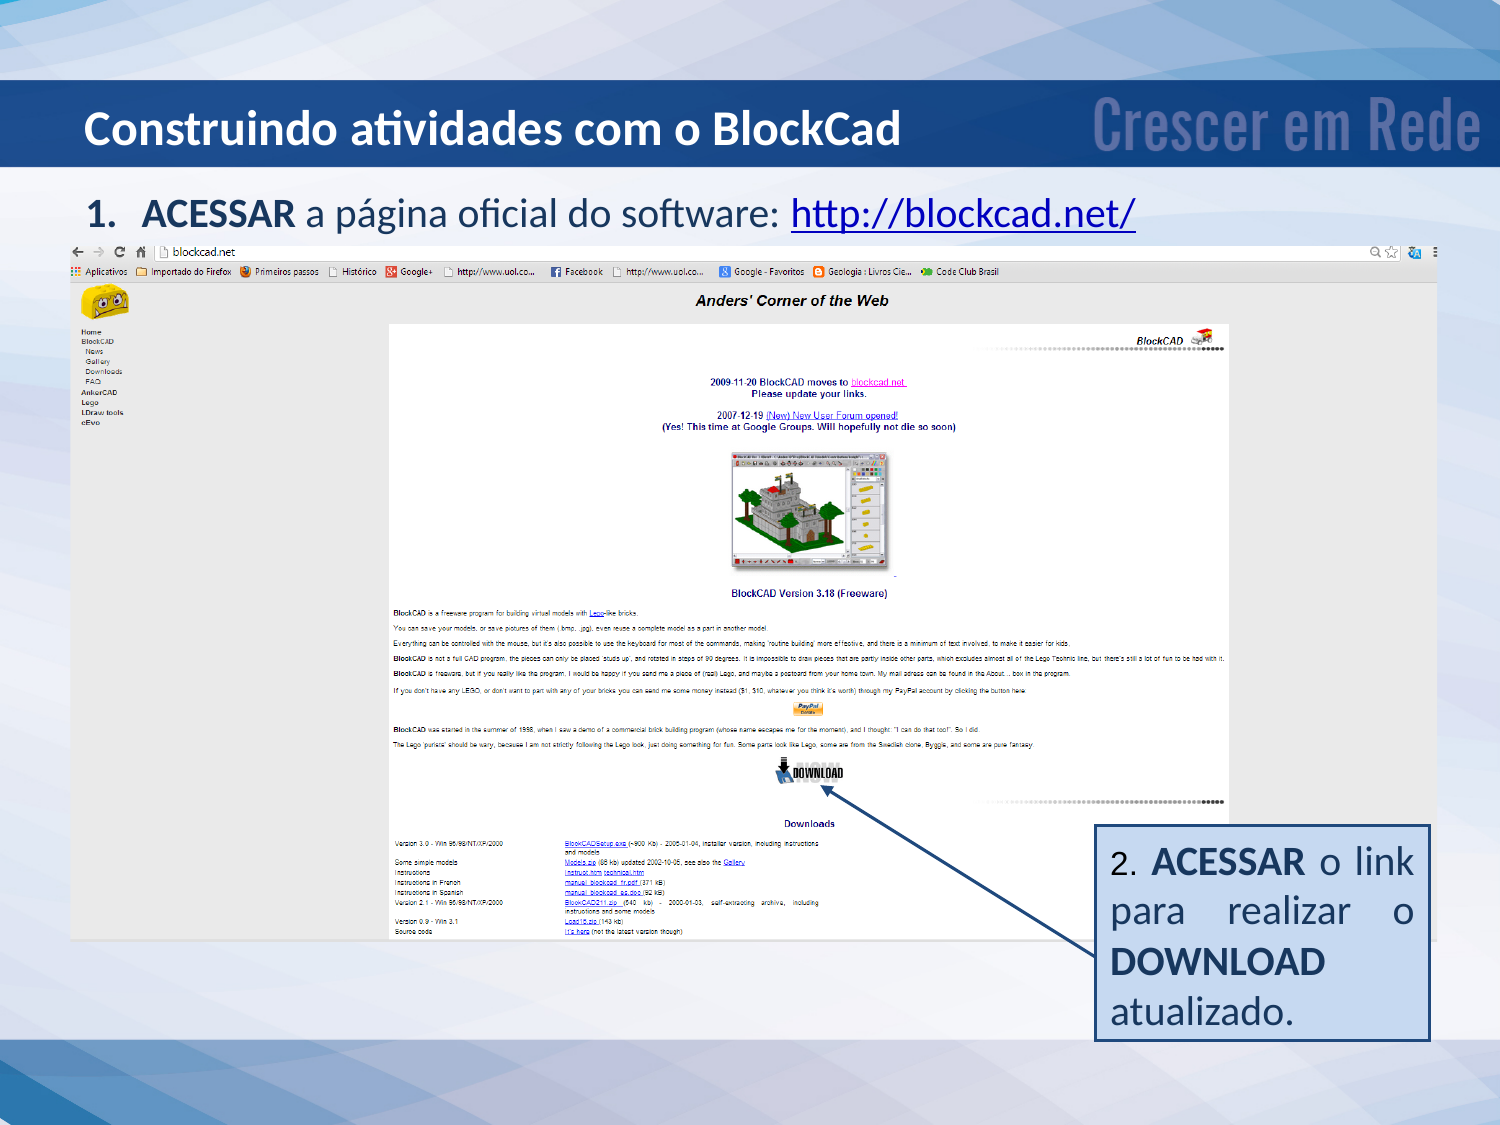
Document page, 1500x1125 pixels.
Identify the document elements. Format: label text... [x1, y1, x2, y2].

text_box ACESSAR a página oficial do software: http://blockcad.net/ [70, 178, 1446, 244]
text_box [820, 784, 1102, 962]
text_box Construindo atividades com o BlockCad [70, 88, 1430, 163]
text_box 2. ACESSAR o link para realizar o DOWNLOAD atualizado. [1095, 950, 1430, 1041]
picture [0, 0, 1500, 1125]
